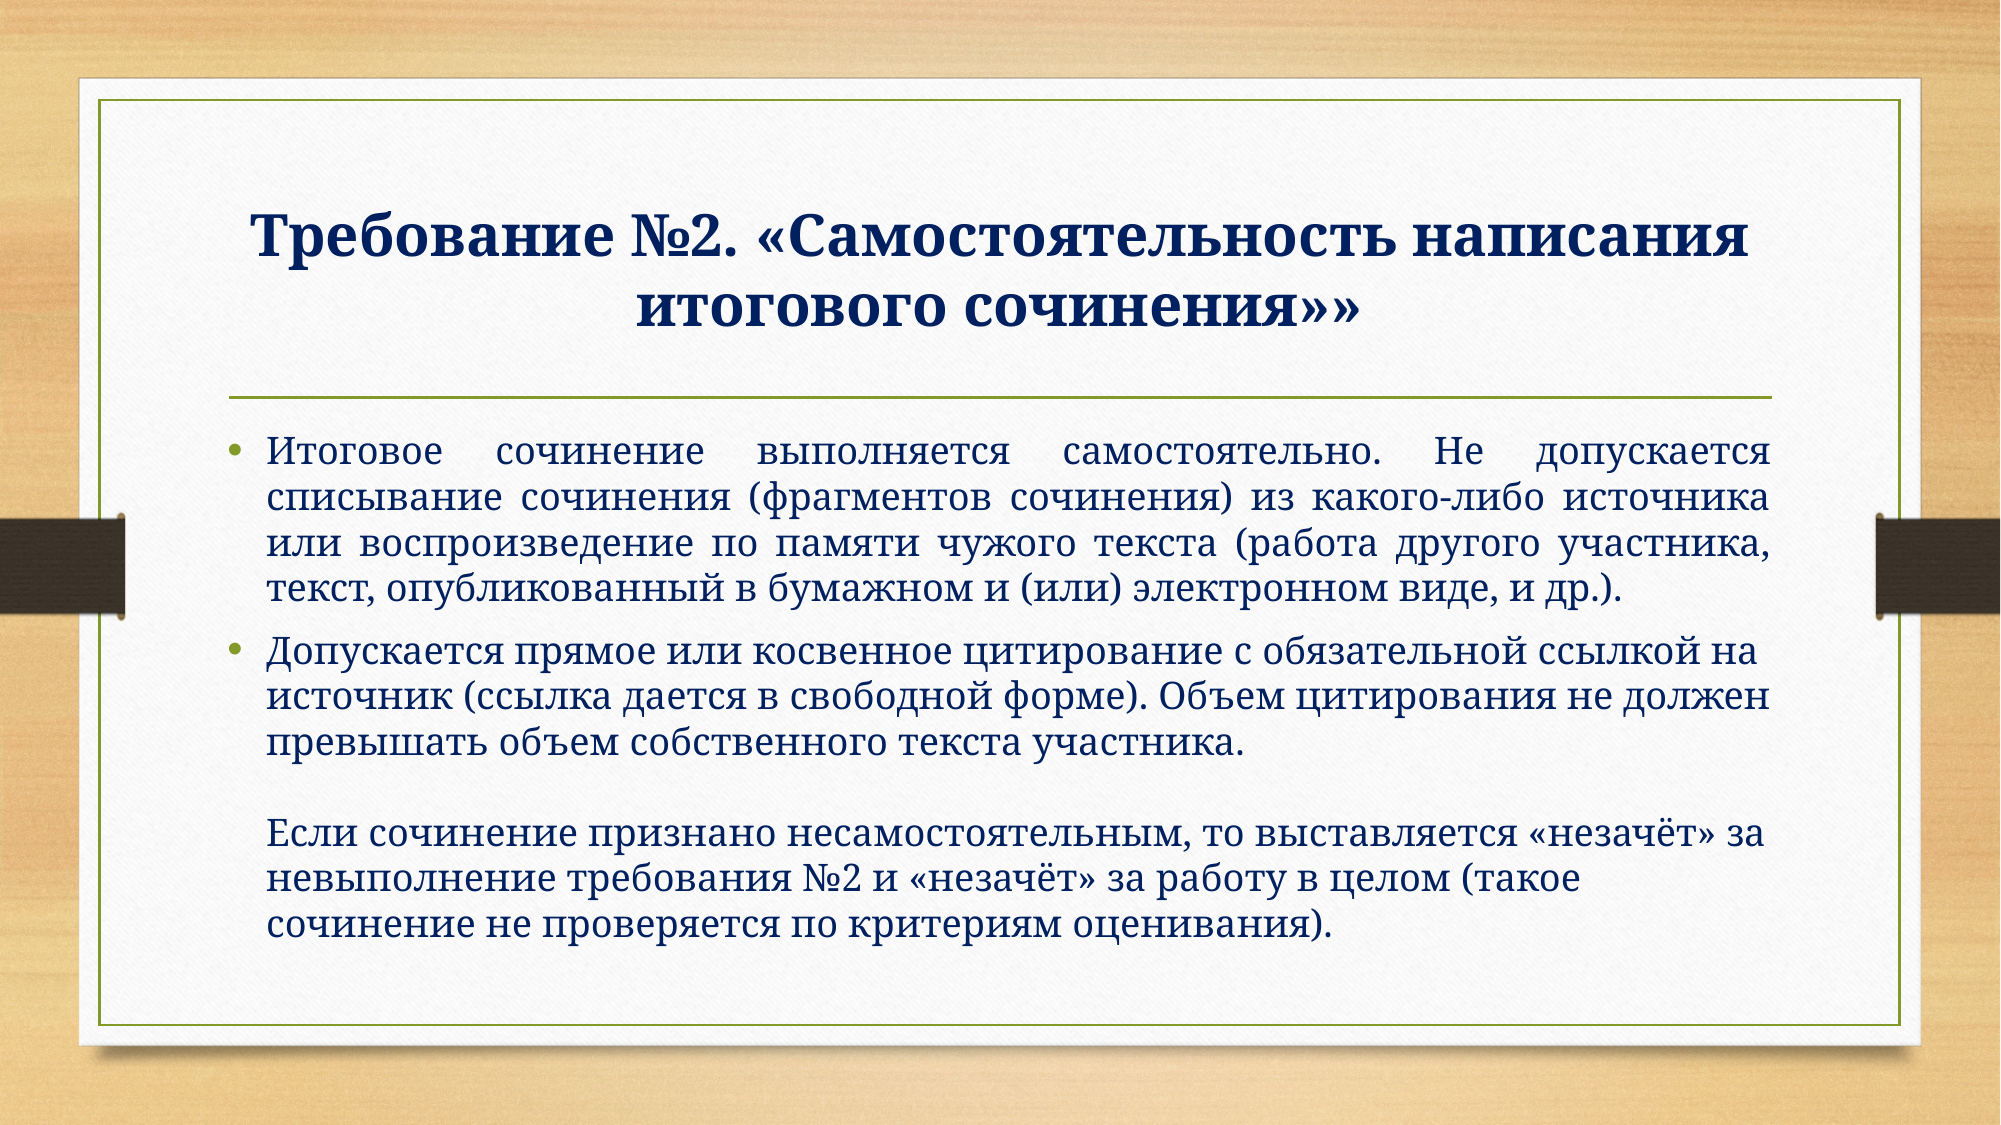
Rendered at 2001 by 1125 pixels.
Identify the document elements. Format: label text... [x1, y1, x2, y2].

title Требование №2. «Самостоятельность написания итогового сочинения»» [212, 161, 1788, 375]
picture [0, 0, 2001, 1125]
list Итоговое сочинение выполняется самостоятельно. Не допускается списывание сочинения (фрагментов сочинения) из какого-либо источника или воспроизведение по памяти чужого текста (работа другого участника, текст, опубликованный в бумажном и (или) электронном виде, и др.). Допускается прямое или косвенное цитирование с обязательной ссылкой на источник (ссылка дается в свободной форме). Объем цитирования не должен превышать объем собственного текста участника. Если сочинение признано несамостоятельным, то выставляется «незачёт» за невыполнение требования №2 и «незачёт» за работу в целом (такое сочинение не проверяется по критериям оценивания). [212, 419, 1788, 964]
